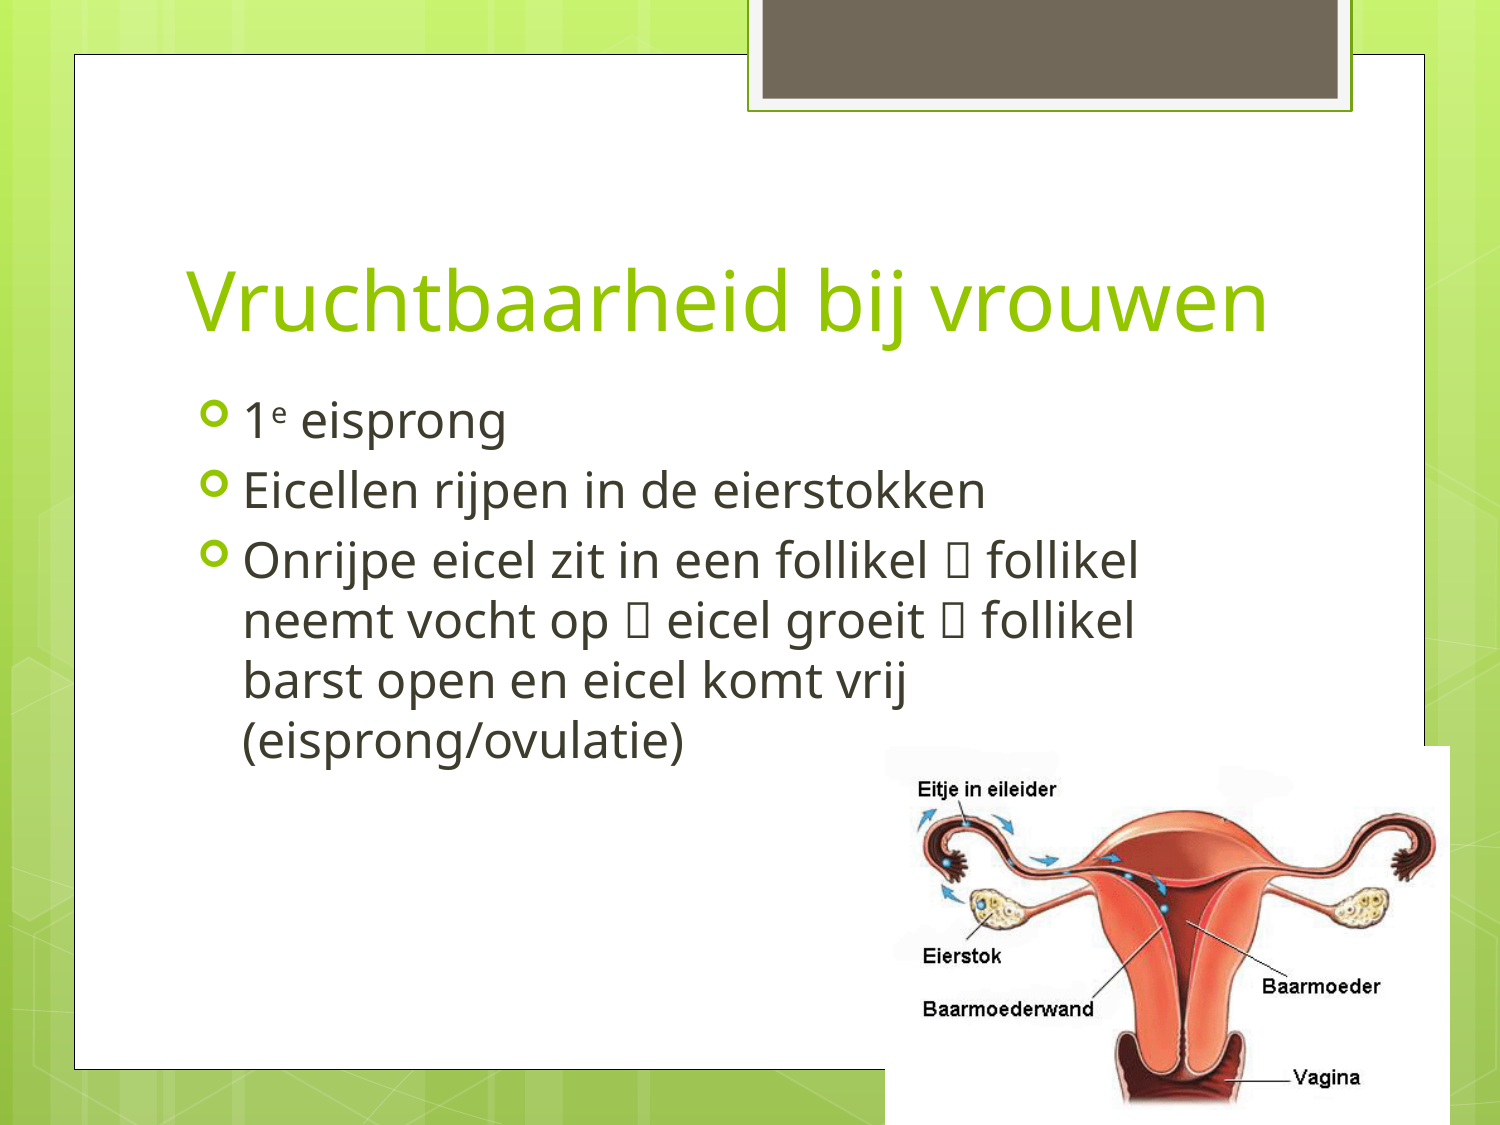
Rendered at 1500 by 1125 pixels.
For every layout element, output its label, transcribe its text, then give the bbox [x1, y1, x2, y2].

picture [885, 746, 1451, 1125]
list 1e eisprong Eicellen rijpen in de eierstokken Onrijpe eicel zit in een follikel  follikel neemt vocht op  eicel groeit  follikel barst open en eicel komt vrij (eisprong/ovulatie) [171, 381, 1283, 957]
title Vruchtbaarheid bij vrouwen [171, 168, 1324, 357]
